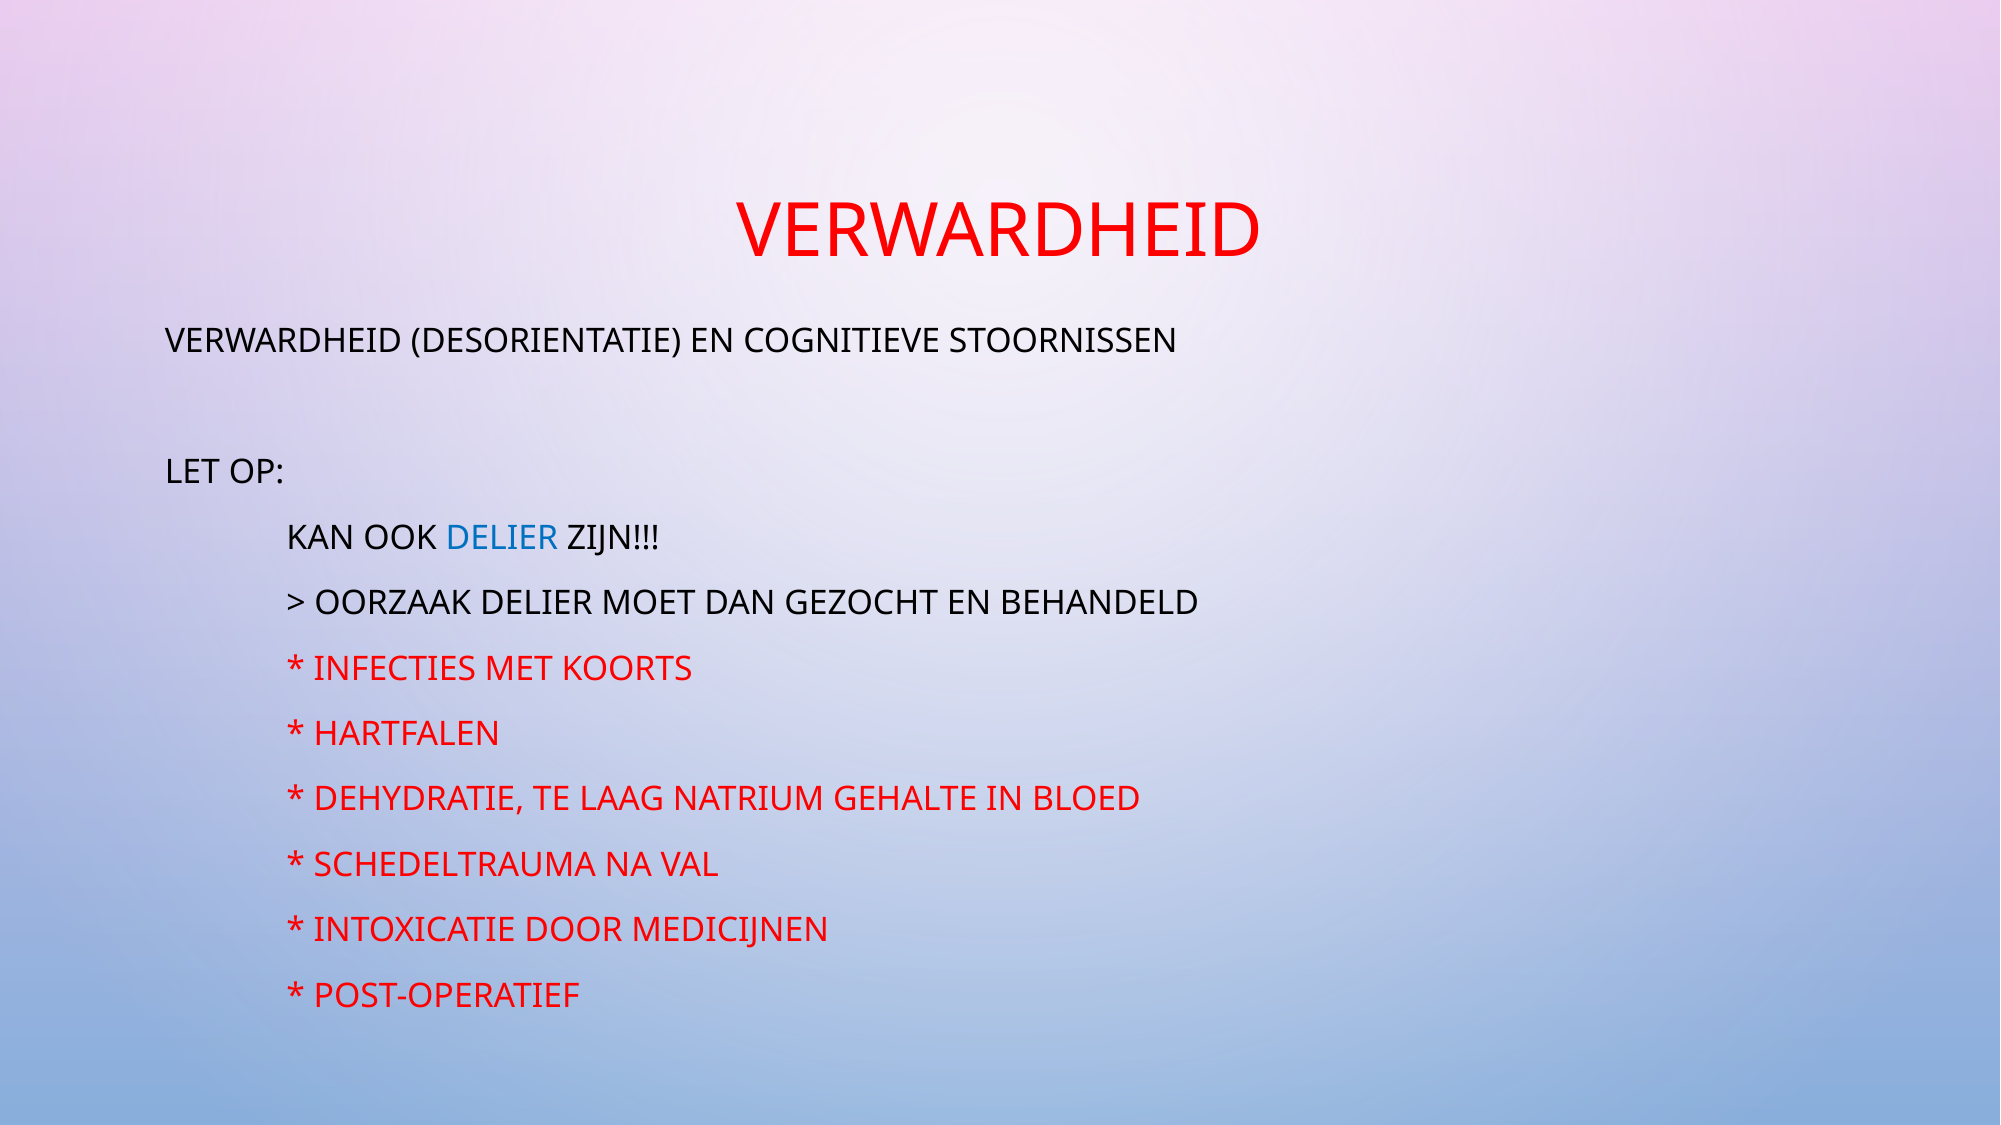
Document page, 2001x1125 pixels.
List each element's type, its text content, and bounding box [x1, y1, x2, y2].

list Verwardheid (desorientatie) en cognitieve stoornissen Let op: kan ook DELIER zijn!!! > oorzaak delier moet dan gezocht en behandeld * infecties met koorts * hartfalen * dehydratie, te laag natrium gehalte in bloed * schedeltrauma na val * intoxicatie door medicijnen * post-operatief [149, 303, 1851, 1024]
title Verwardheid [149, 101, 1851, 303]
text_box [0, 0, 2000, 615]
